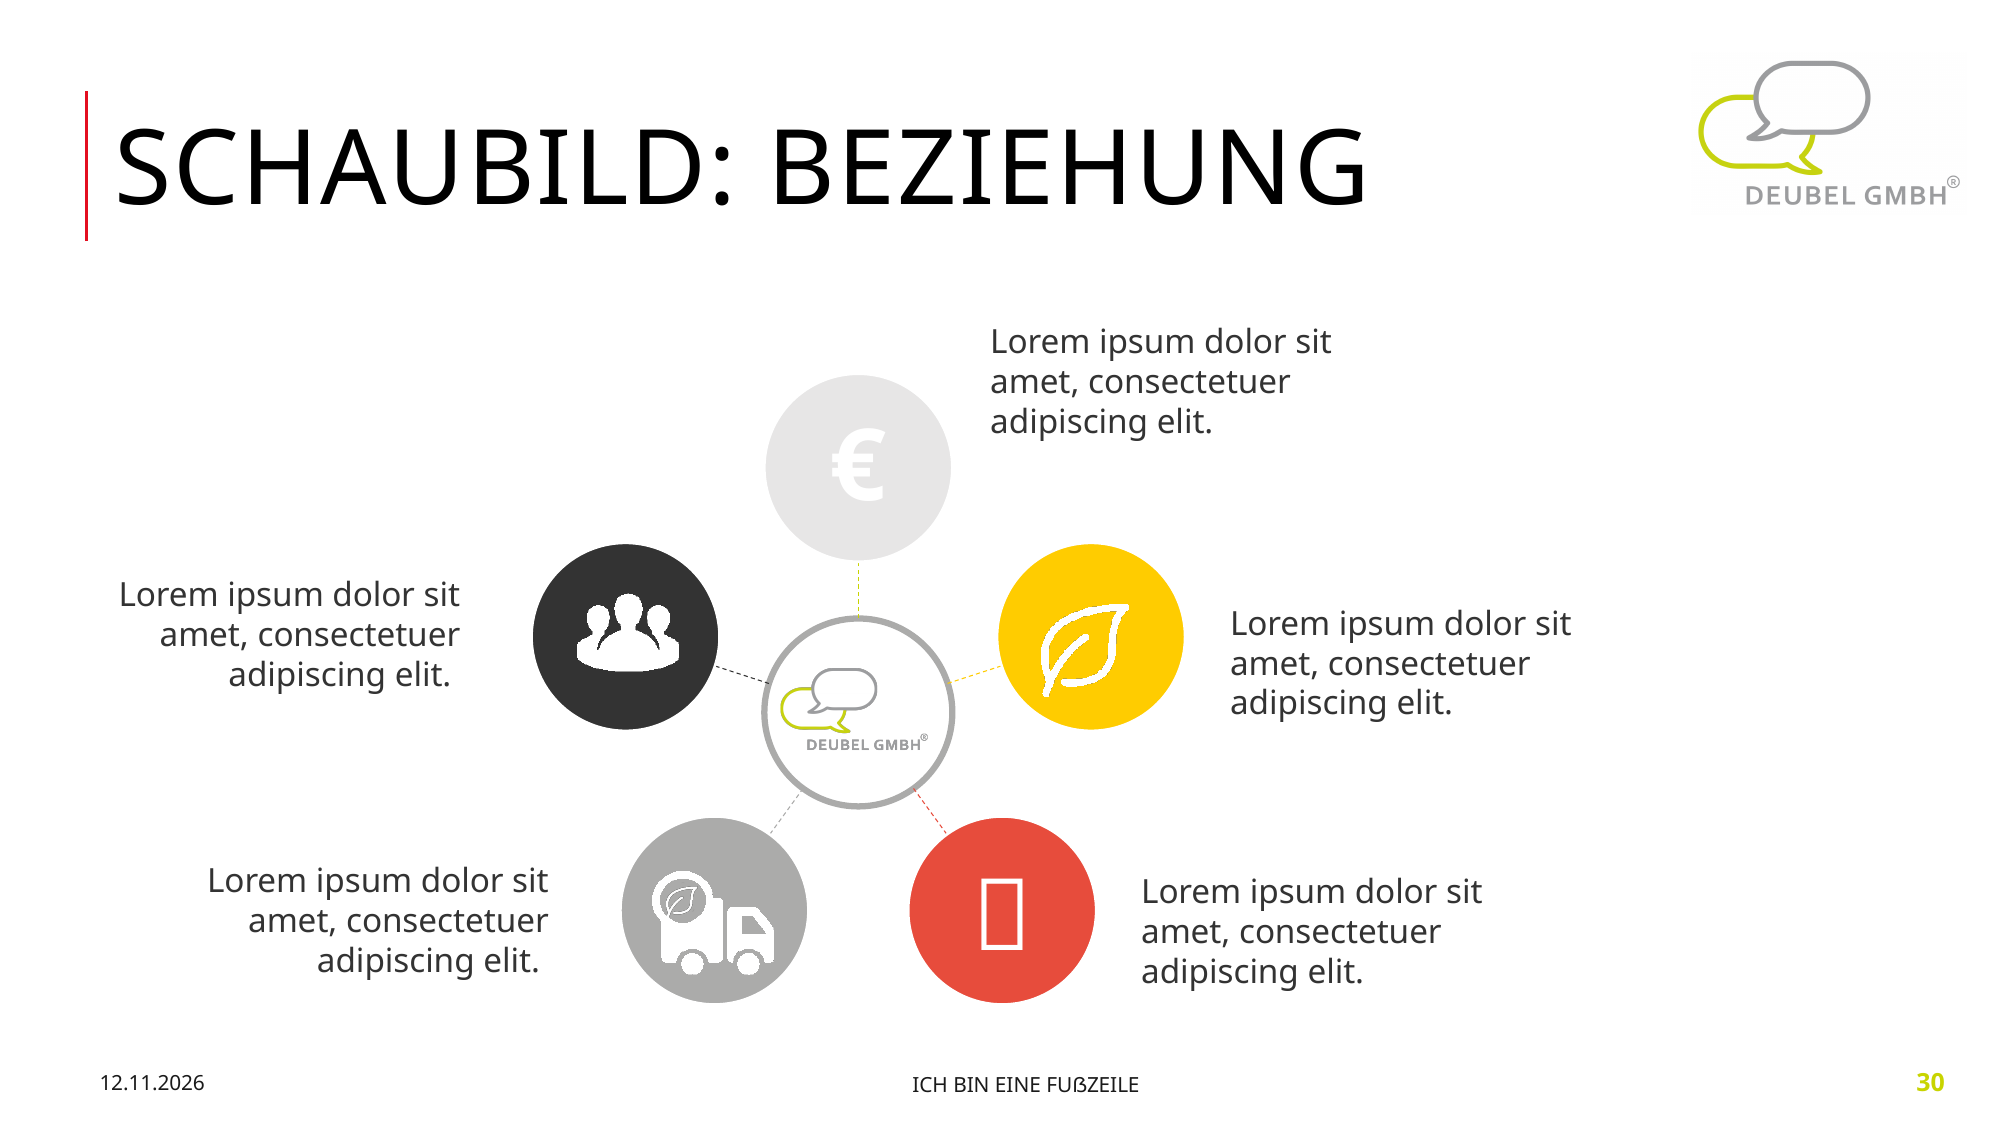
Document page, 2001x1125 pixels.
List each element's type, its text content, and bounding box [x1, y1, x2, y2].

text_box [651, 857, 774, 975]
slide_number 30 [1727, 1061, 1945, 1107]
text_box Lorem ipsum dolor sit amet, consectetuer adipiscing elit. [1389, 594, 1598, 730]
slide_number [84, 1061, 328, 1107]
picture [577, 582, 679, 683]
text_box Lorem ipsum dolor sit amet, consectetuer adipiscing elit. [92, 566, 326, 701]
title Schaubild: beziehung [84, 51, 1692, 298]
picture [1029, 596, 1136, 703]
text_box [333, 370, 1384, 1008]
text_box Lorem ipsum dolor sit amet, consectetuer adipiscing elit. [975, 312, 1359, 366]
picture [776, 662, 932, 757]
picture [1692, 52, 1967, 215]
text_box Lorem ipsum dolor sit amet, consectetuer adipiscing elit. [181, 851, 326, 987]
footer Ich bin eine Fußzeile [343, 1061, 1709, 1107]
text_box Lorem ipsum dolor sit amet, consectetuer adipiscing elit. [1389, 862, 1509, 998]
